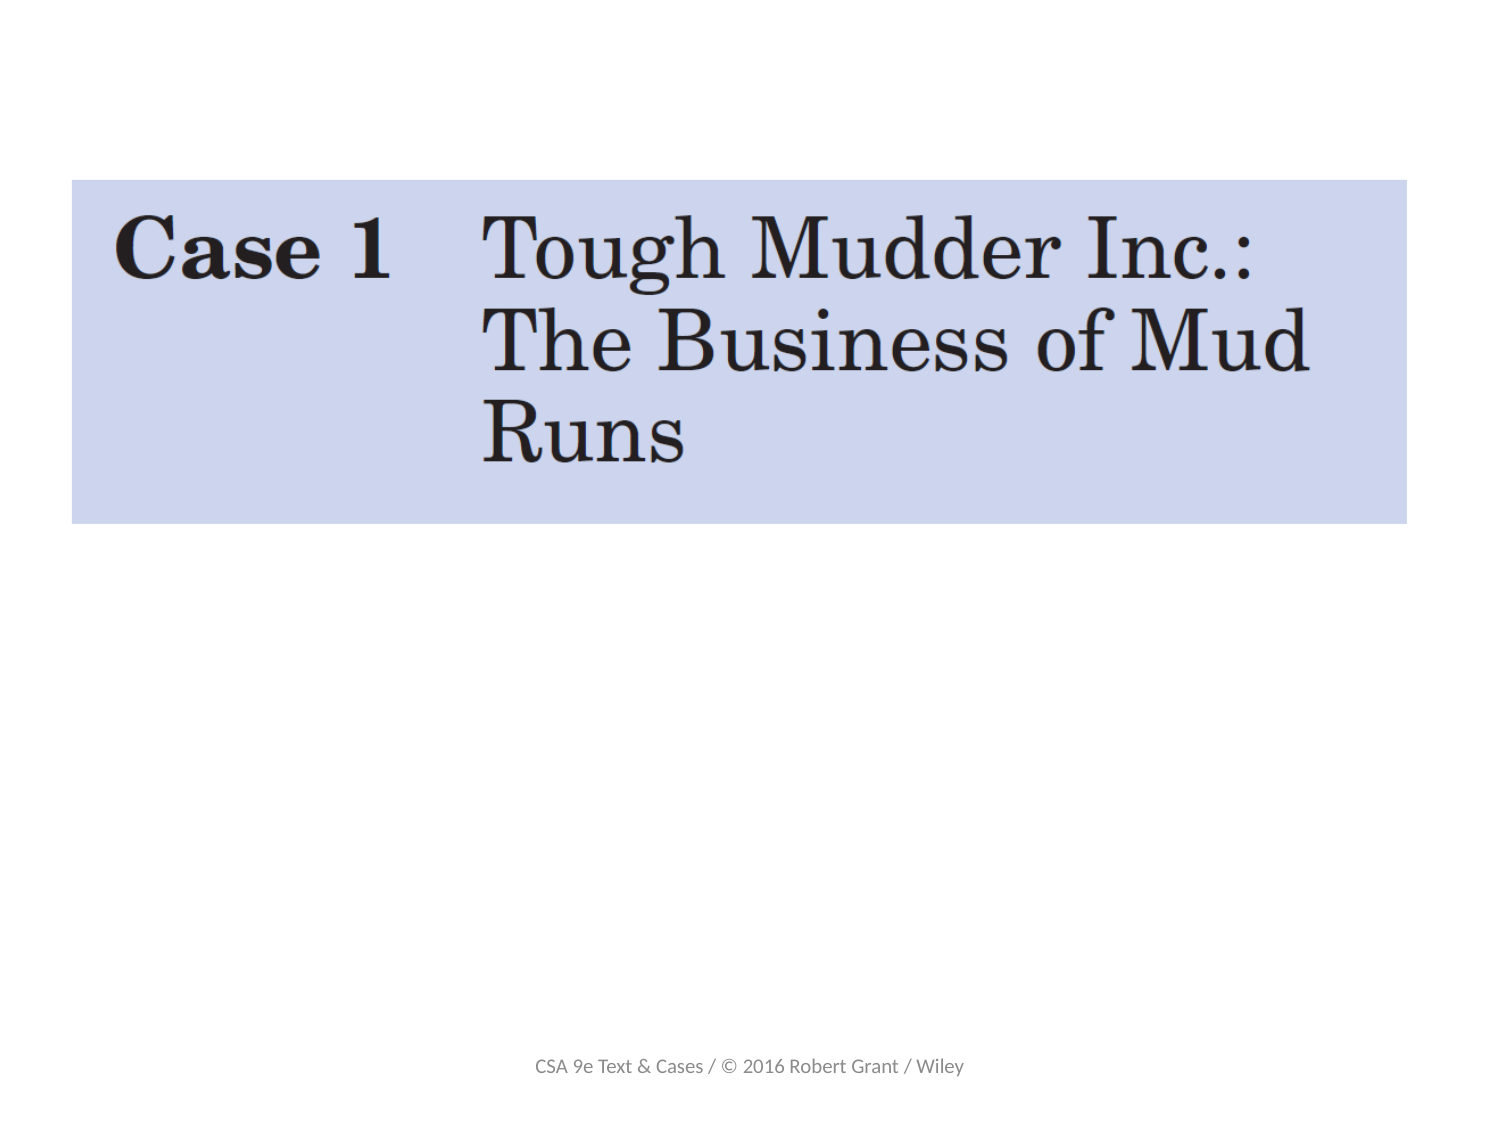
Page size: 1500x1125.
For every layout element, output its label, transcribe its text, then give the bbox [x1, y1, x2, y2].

footer CSA 9e Text & Cases / © 2016 Robert Grant / Wiley [512, 1035, 988, 1095]
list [64, 172, 1416, 532]
